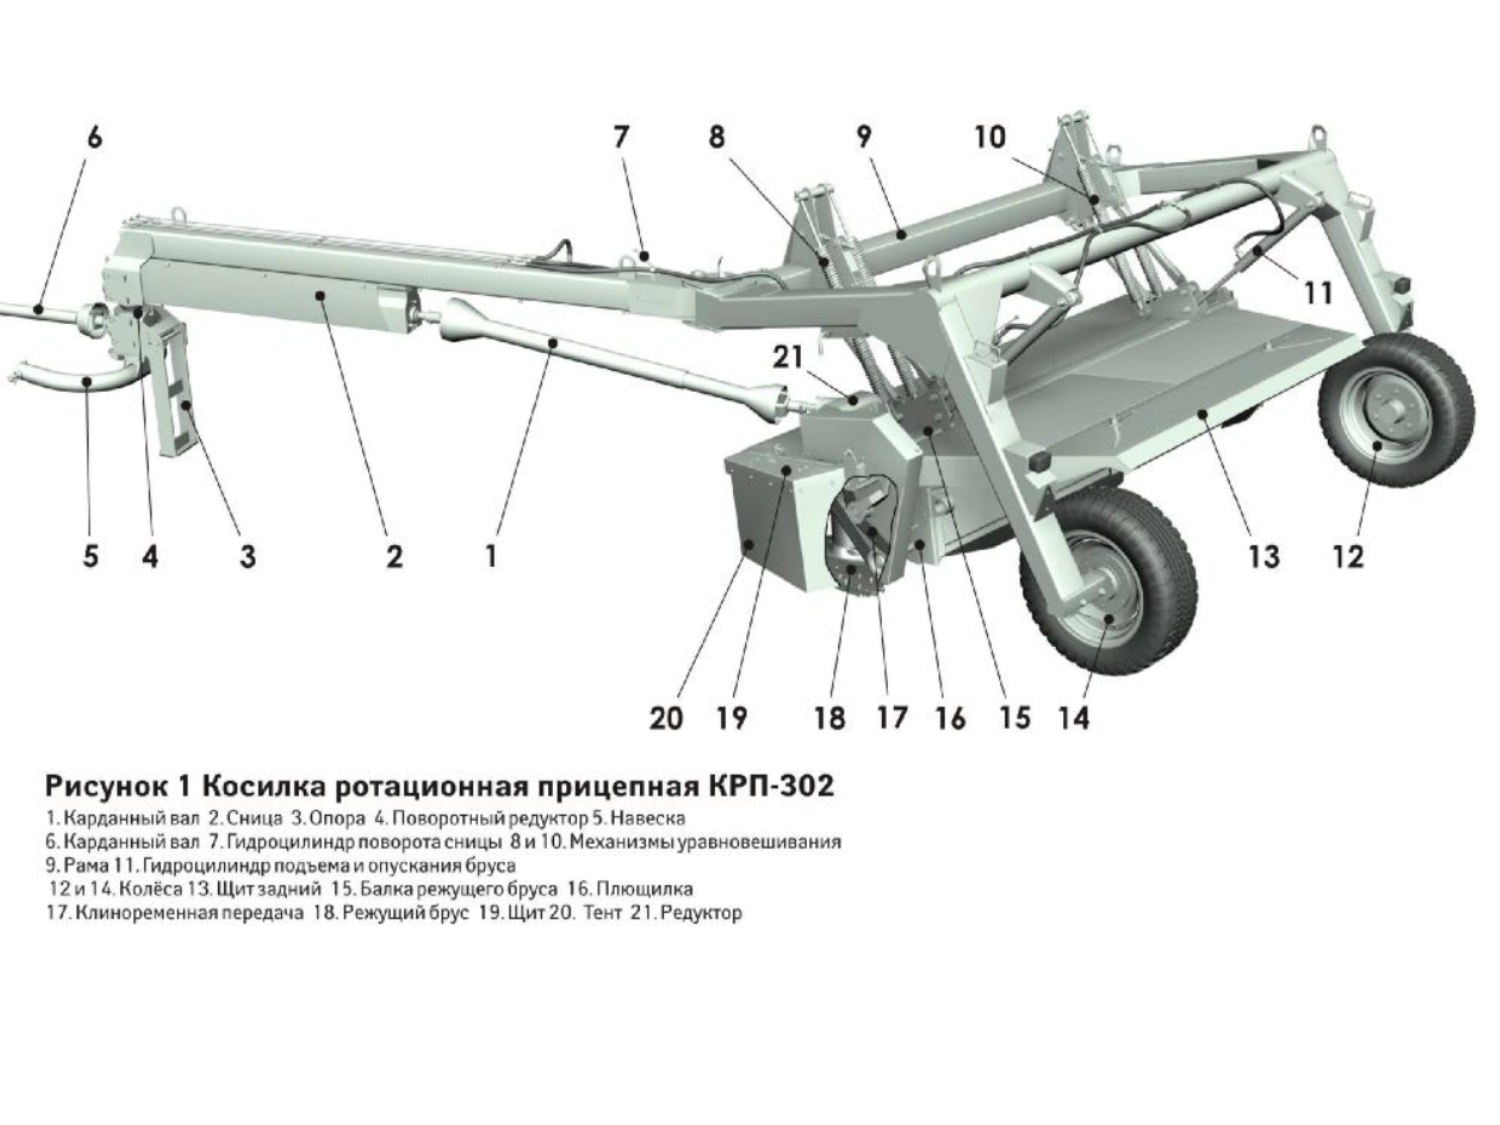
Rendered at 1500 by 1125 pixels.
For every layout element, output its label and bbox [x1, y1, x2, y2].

picture [335, 0, 1165, 1125]
